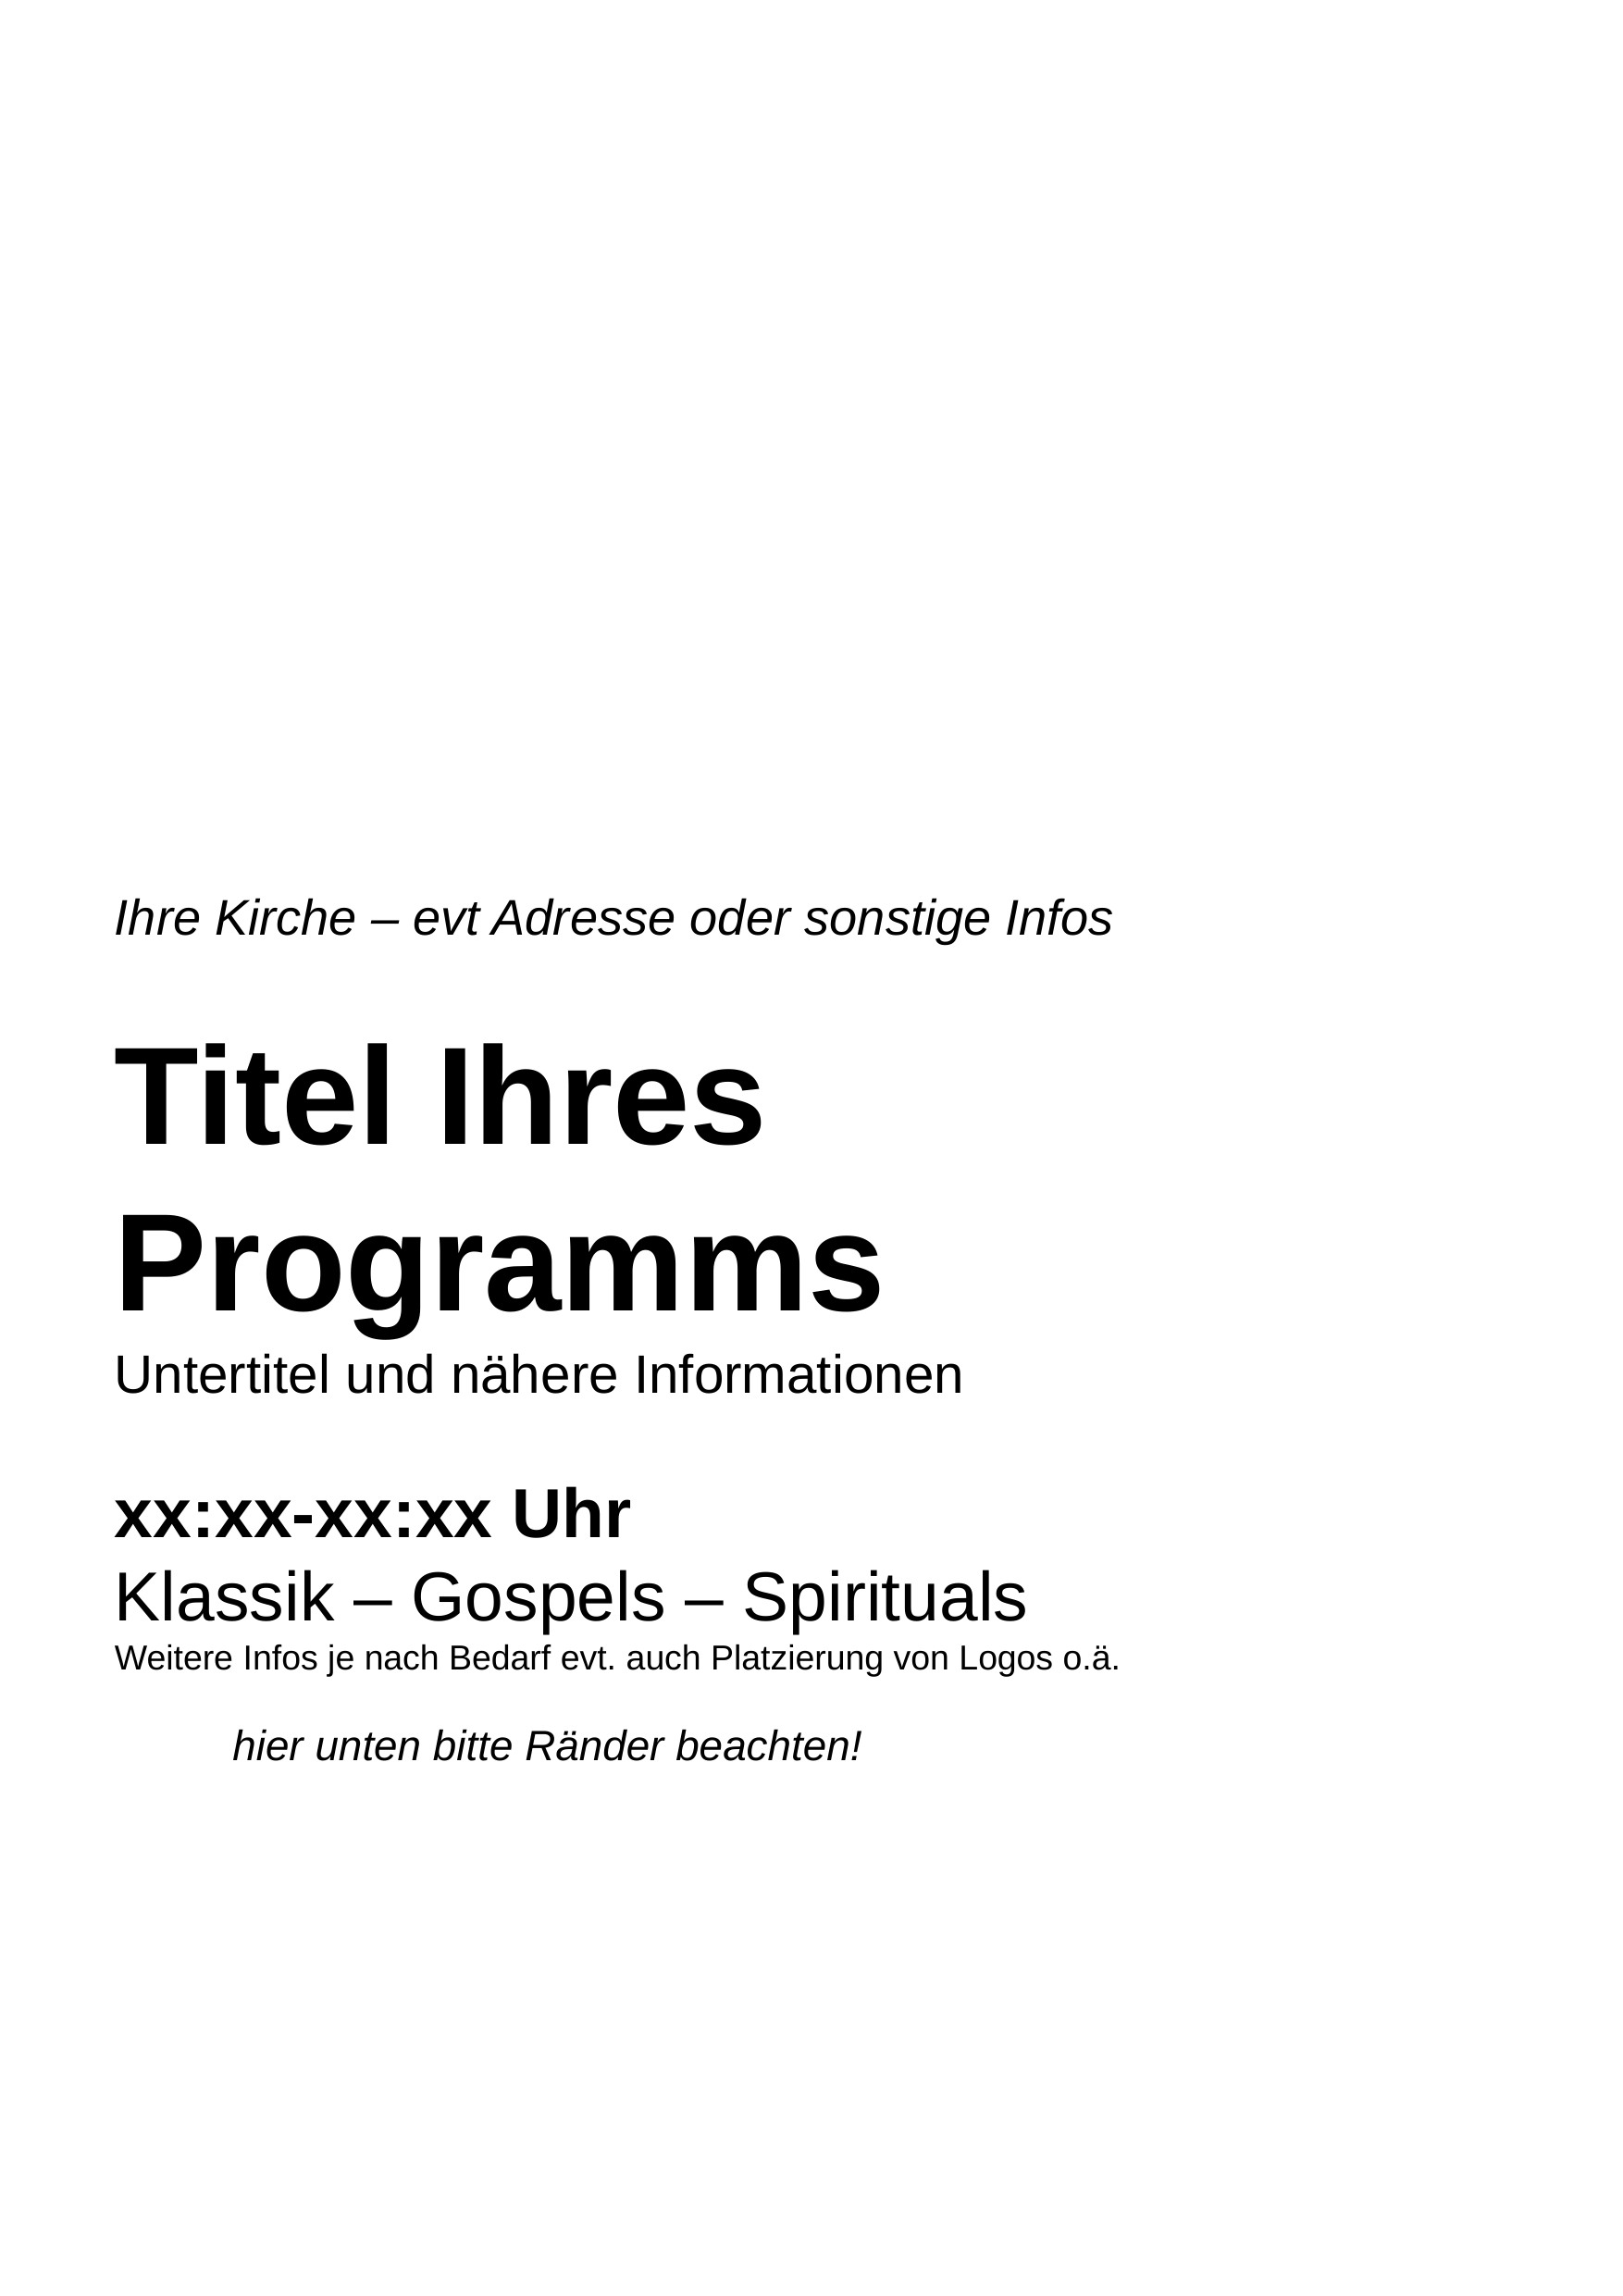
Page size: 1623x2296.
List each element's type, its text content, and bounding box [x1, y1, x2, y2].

subtitle Ihre Kirche – evt Adresse oder sonstige Infos Titel Ihres Programms Untertitel und nähere Informationen xx:xx-xx:xx Uhr Klassik – Gospels – Spirituals Weitere Infos je nach Bedarf evt. auch Platzierung von Logos o.ä. hier unten bitte Ränder beachten! [115, 885, 1126, 1804]
